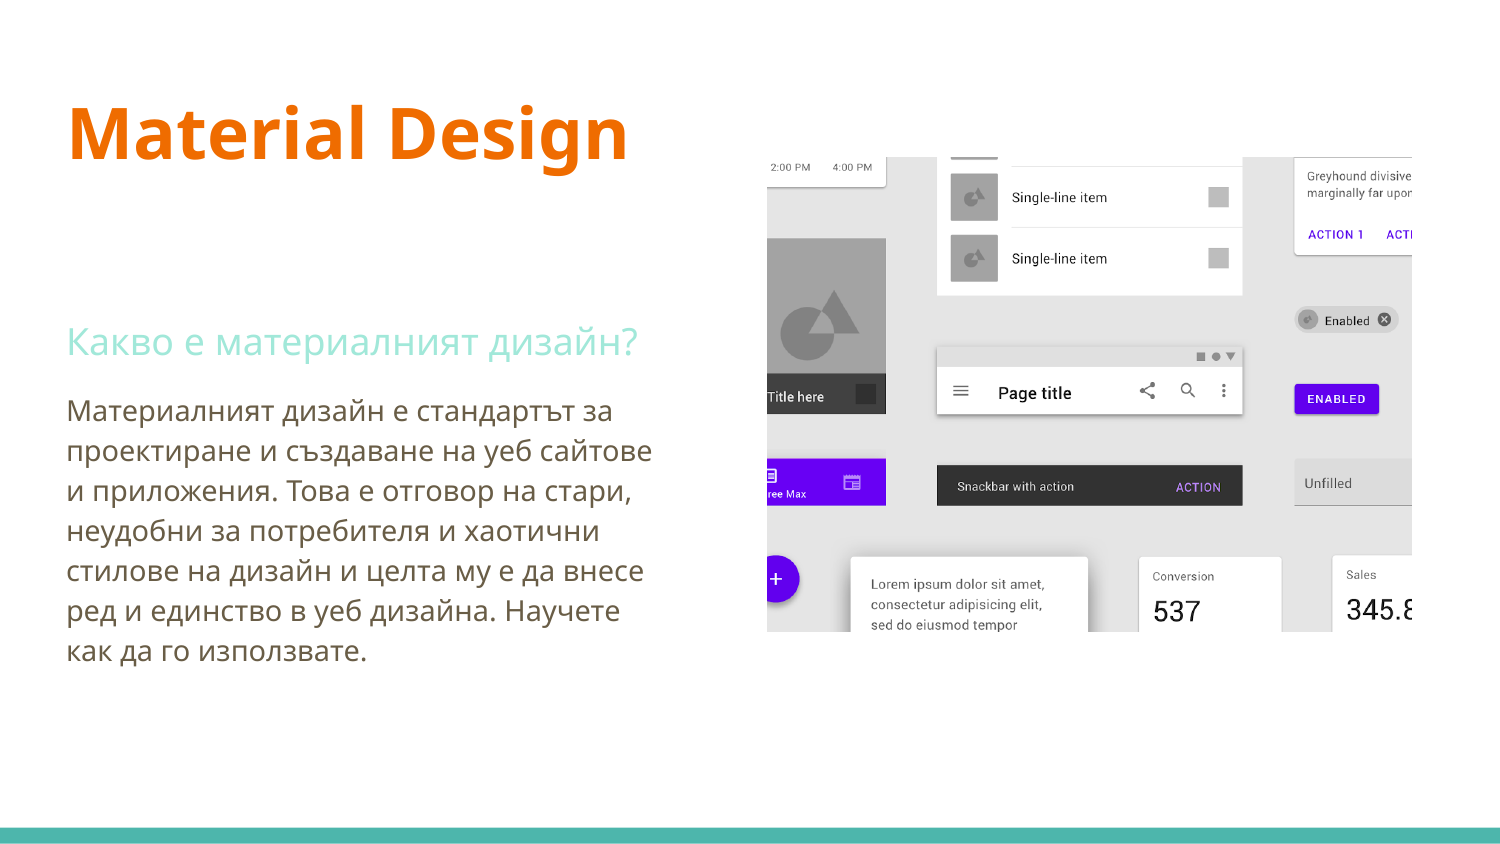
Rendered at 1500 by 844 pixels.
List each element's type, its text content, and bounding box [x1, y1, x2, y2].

title Material Design [51, 72, 1449, 189]
list Какво е материалният дизайн? Материалният дизайн е стандартът за проектиране и създаване на уеб сайтове и приложения. Това е отговор на стари, неудобни за потребителя и хаотични стилове на дизайн и целта му е да внесе ред и единство в уеб дизайна. Научете как да го използвате. [51, 295, 688, 750]
picture [767, 156, 1413, 633]
